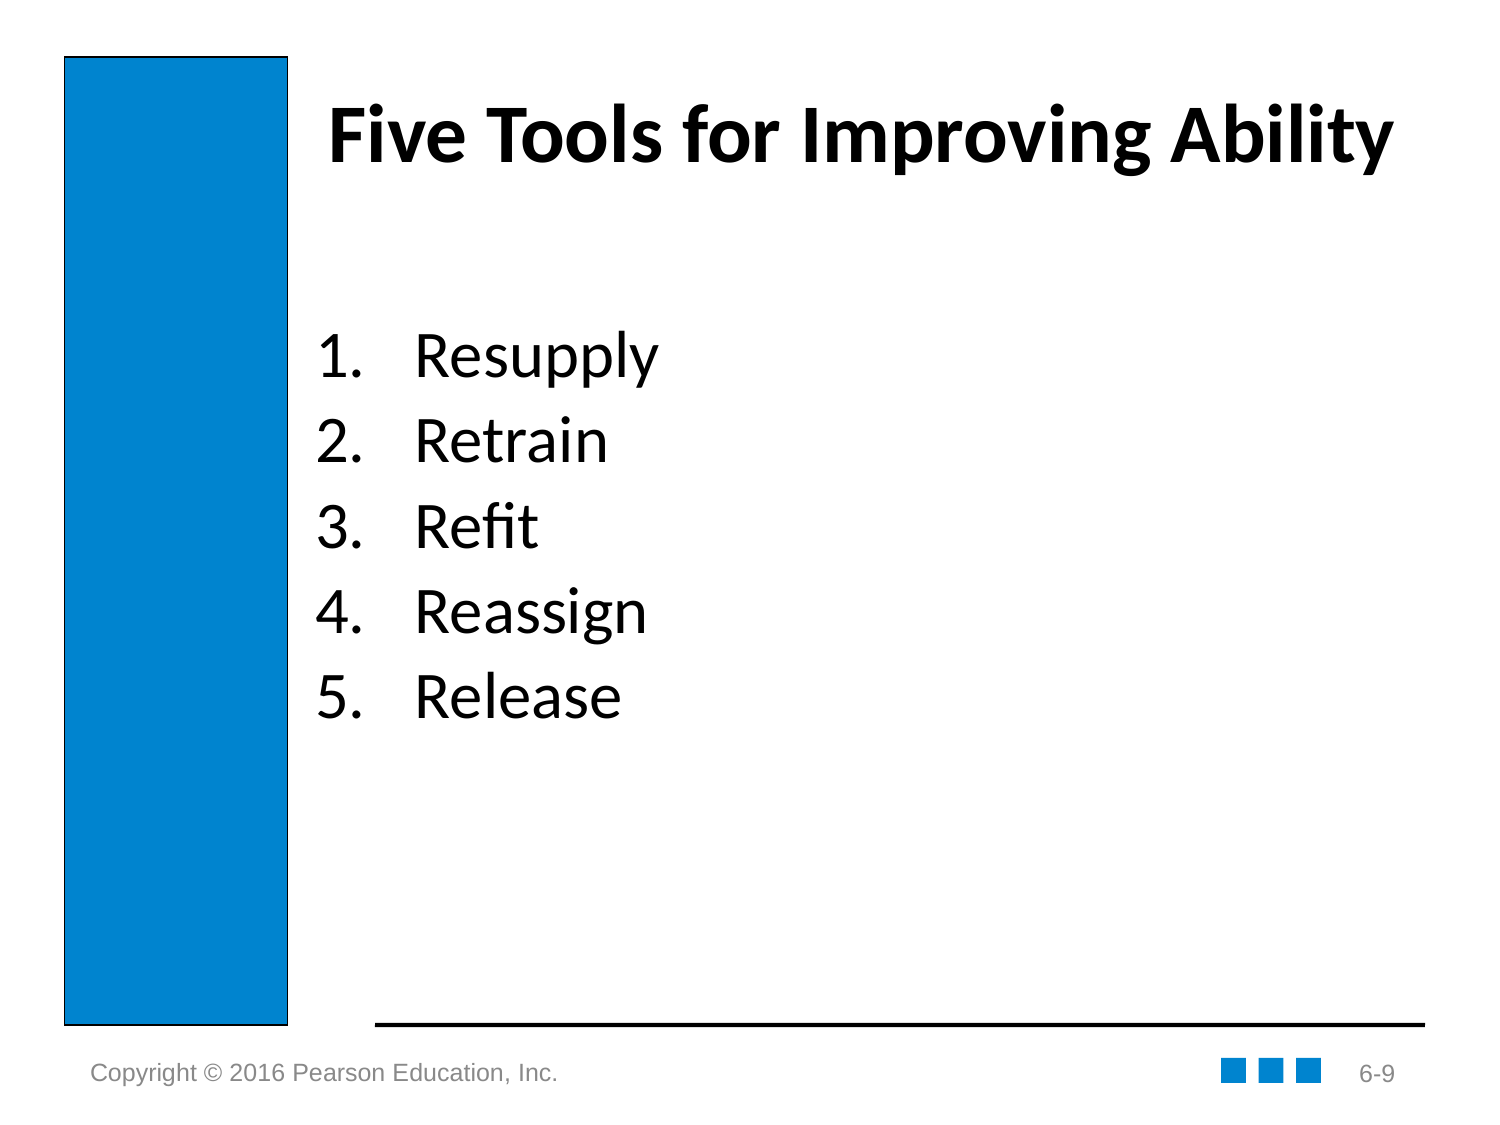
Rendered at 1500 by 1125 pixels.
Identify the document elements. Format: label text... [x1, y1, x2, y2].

title Five Tools for Improving Ability [300, 50, 1425, 208]
text_box Copyright © 2016 Pearson Education, Inc. [75, 1055, 625, 1088]
text_box [1296, 1057, 1321, 1083]
text_box [1258, 1057, 1284, 1083]
text_box [1221, 1057, 1246, 1083]
list Resupply Retrain Refit Reassign Release [300, 312, 1425, 950]
text_box [64, 56, 288, 1025]
text_box 6-9 [1333, 1050, 1421, 1095]
